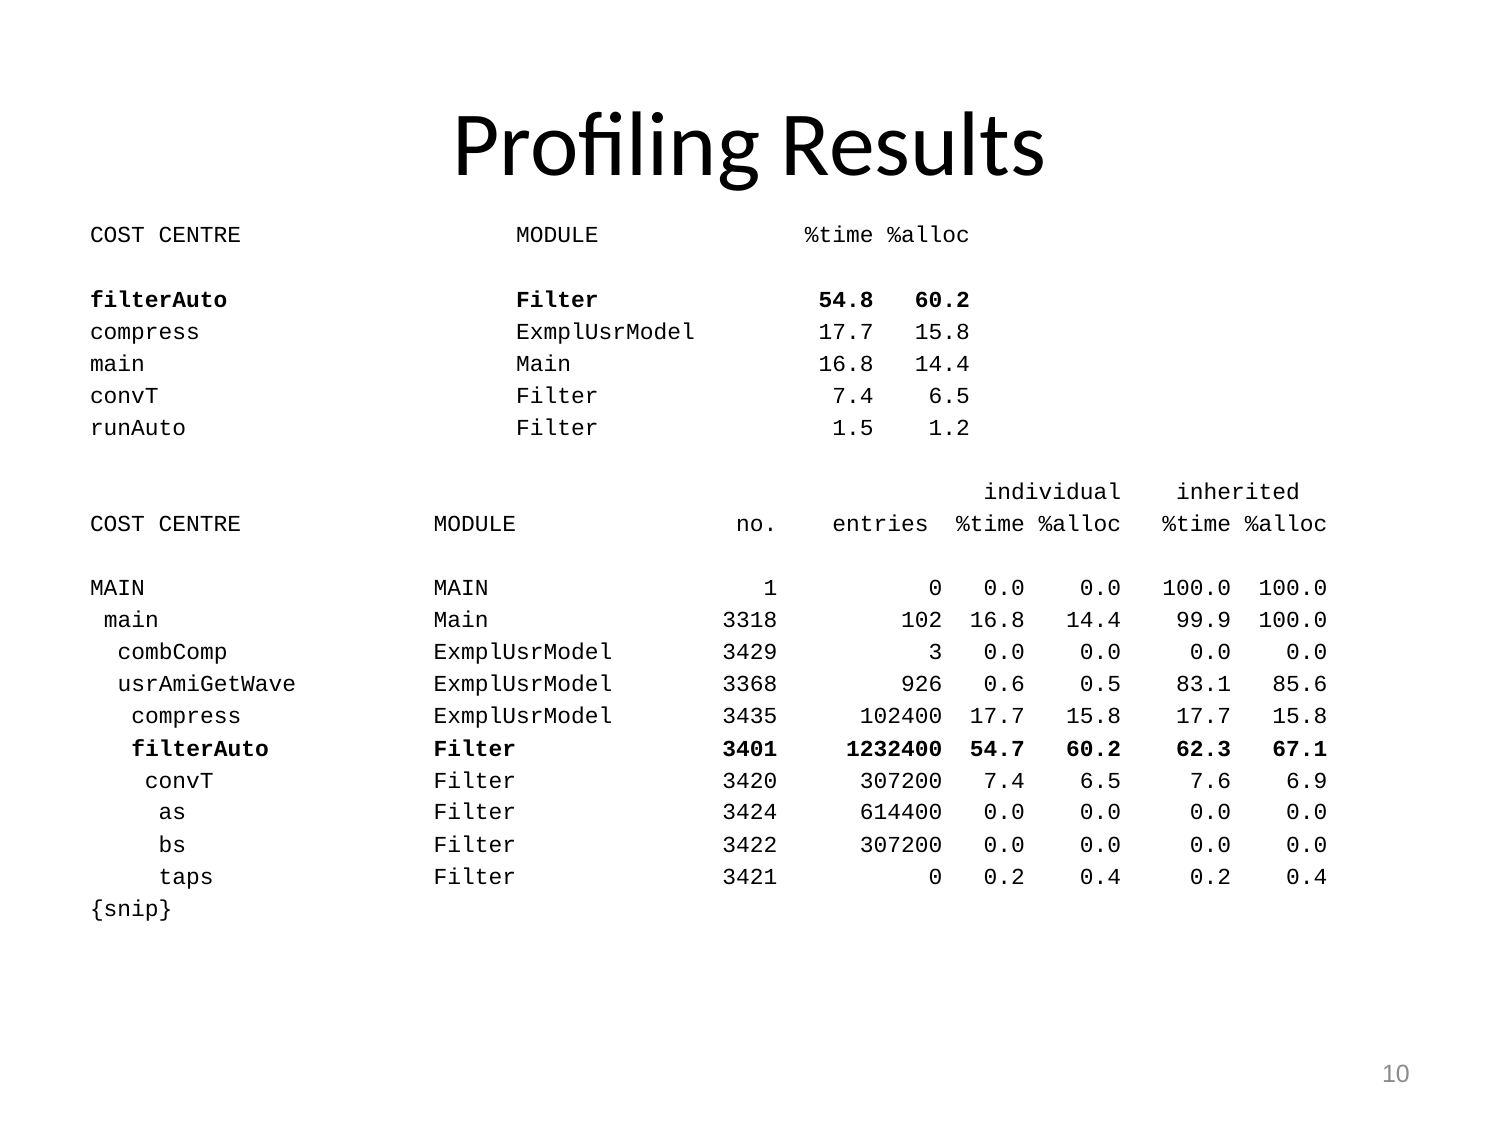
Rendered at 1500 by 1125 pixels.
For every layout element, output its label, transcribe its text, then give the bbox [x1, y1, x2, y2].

list COST CENTRE MODULE %time %alloc filterAuto Filter 54.8 60.2 compress ExmplUsrModel 17.7 15.8 main Main 16.8 14.4 convT Filter 7.4 6.5 runAuto Filter 1.5 1.2 individual inherited COST CENTRE MODULE no. entries %time %alloc %time %alloc MAIN MAIN 1 0 0.0 0.0 100.0 100.0 main Main 3318 102 16.8 14.4 99.9 100.0 combComp ExmplUsrModel 3429 3 0.0 0.0 0.0 0.0 usrAmiGetWave ExmplUsrModel 3368 926 0.6 0.5 83.1 85.6 compress ExmplUsrModel 3435 102400 17.7 15.8 17.7 15.8 filterAuto Filter 3401 1232400 54.7 60.2 62.3 67.1 convT Filter 3420 307200 7.4 6.5 7.6 6.9 as Filter 3424 614400 0.0 0.0 0.0 0.0 bs Filter 3422 307200 0.0 0.0 0.0 0.0 taps Filter 3421 0 0.2 0.4 0.2 0.4 {snip} [75, 212, 1425, 1013]
slide_number 10 [1074, 1042, 1425, 1103]
title Profiling Results [75, 45, 1425, 212]
